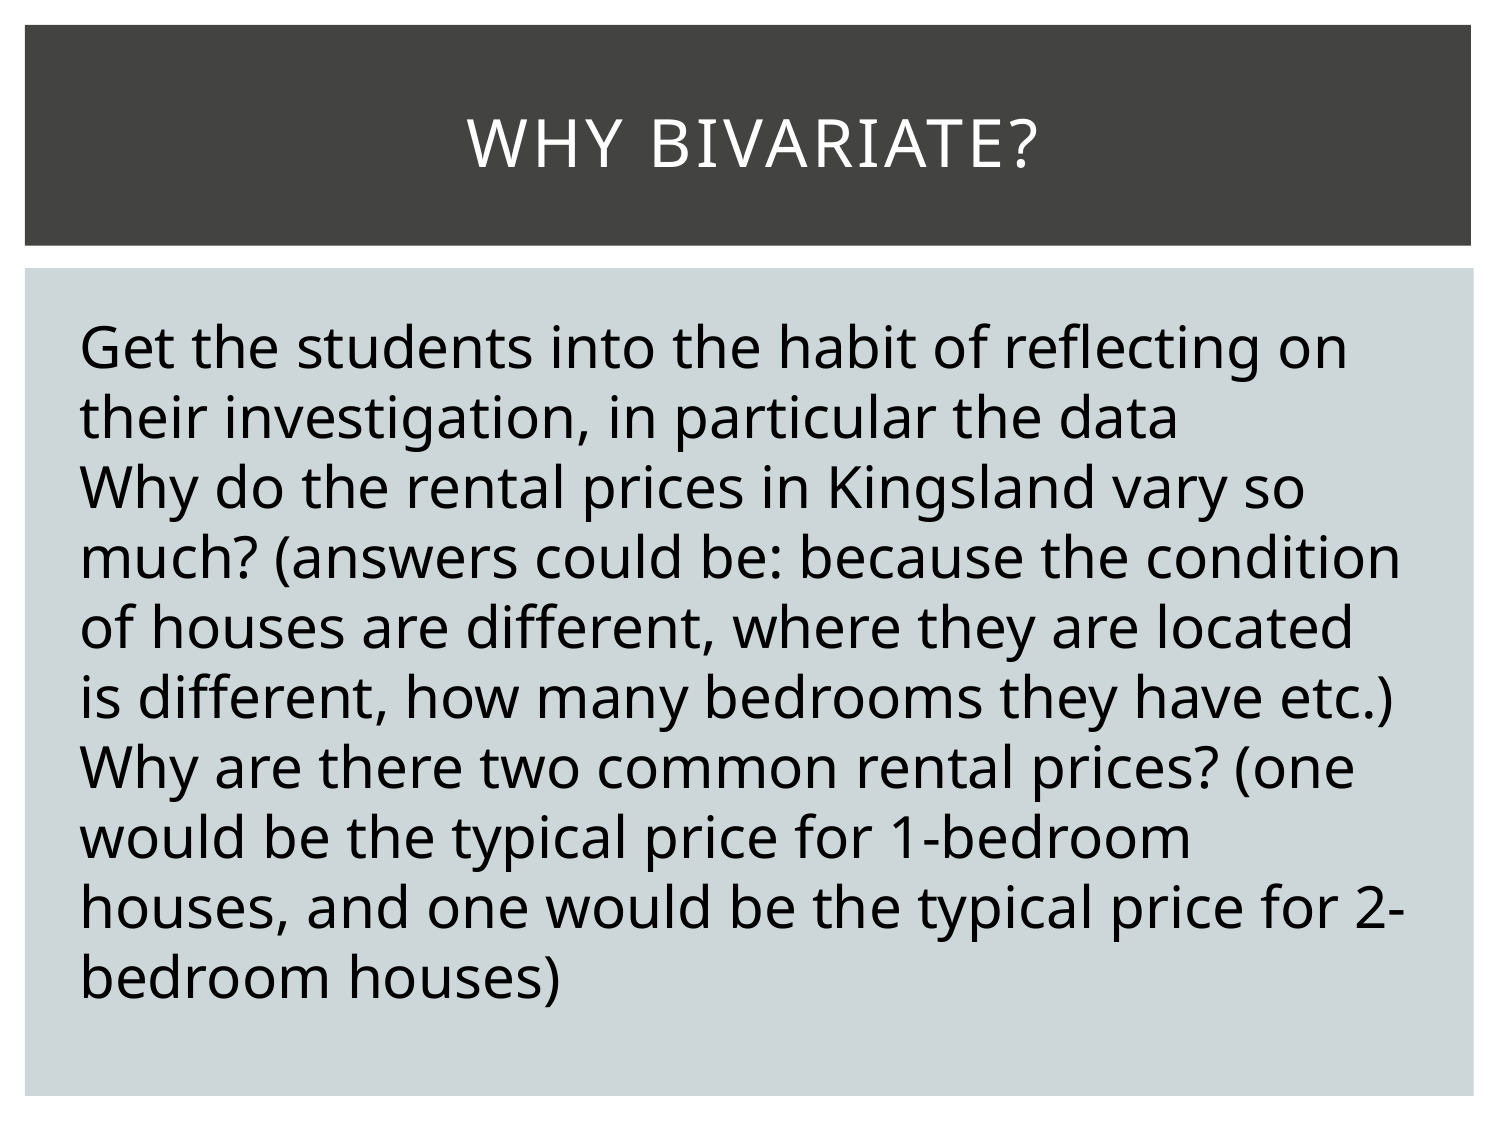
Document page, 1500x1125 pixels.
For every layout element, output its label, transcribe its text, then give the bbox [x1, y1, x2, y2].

text_box Get the students into the habit of reflecting on their investigation, in particular the data Why do the rental prices in Kingsland vary so much? (answers could be: because the condition of houses are different, where they are located is different, how many bedrooms they have etc.) Why are there two common rental prices? (one would be the typical price for 1-bedroom houses, and one would be the typical price for 2-bedroom houses) [64, 302, 1424, 1018]
title Why bivariate? [64, 54, 1440, 228]
